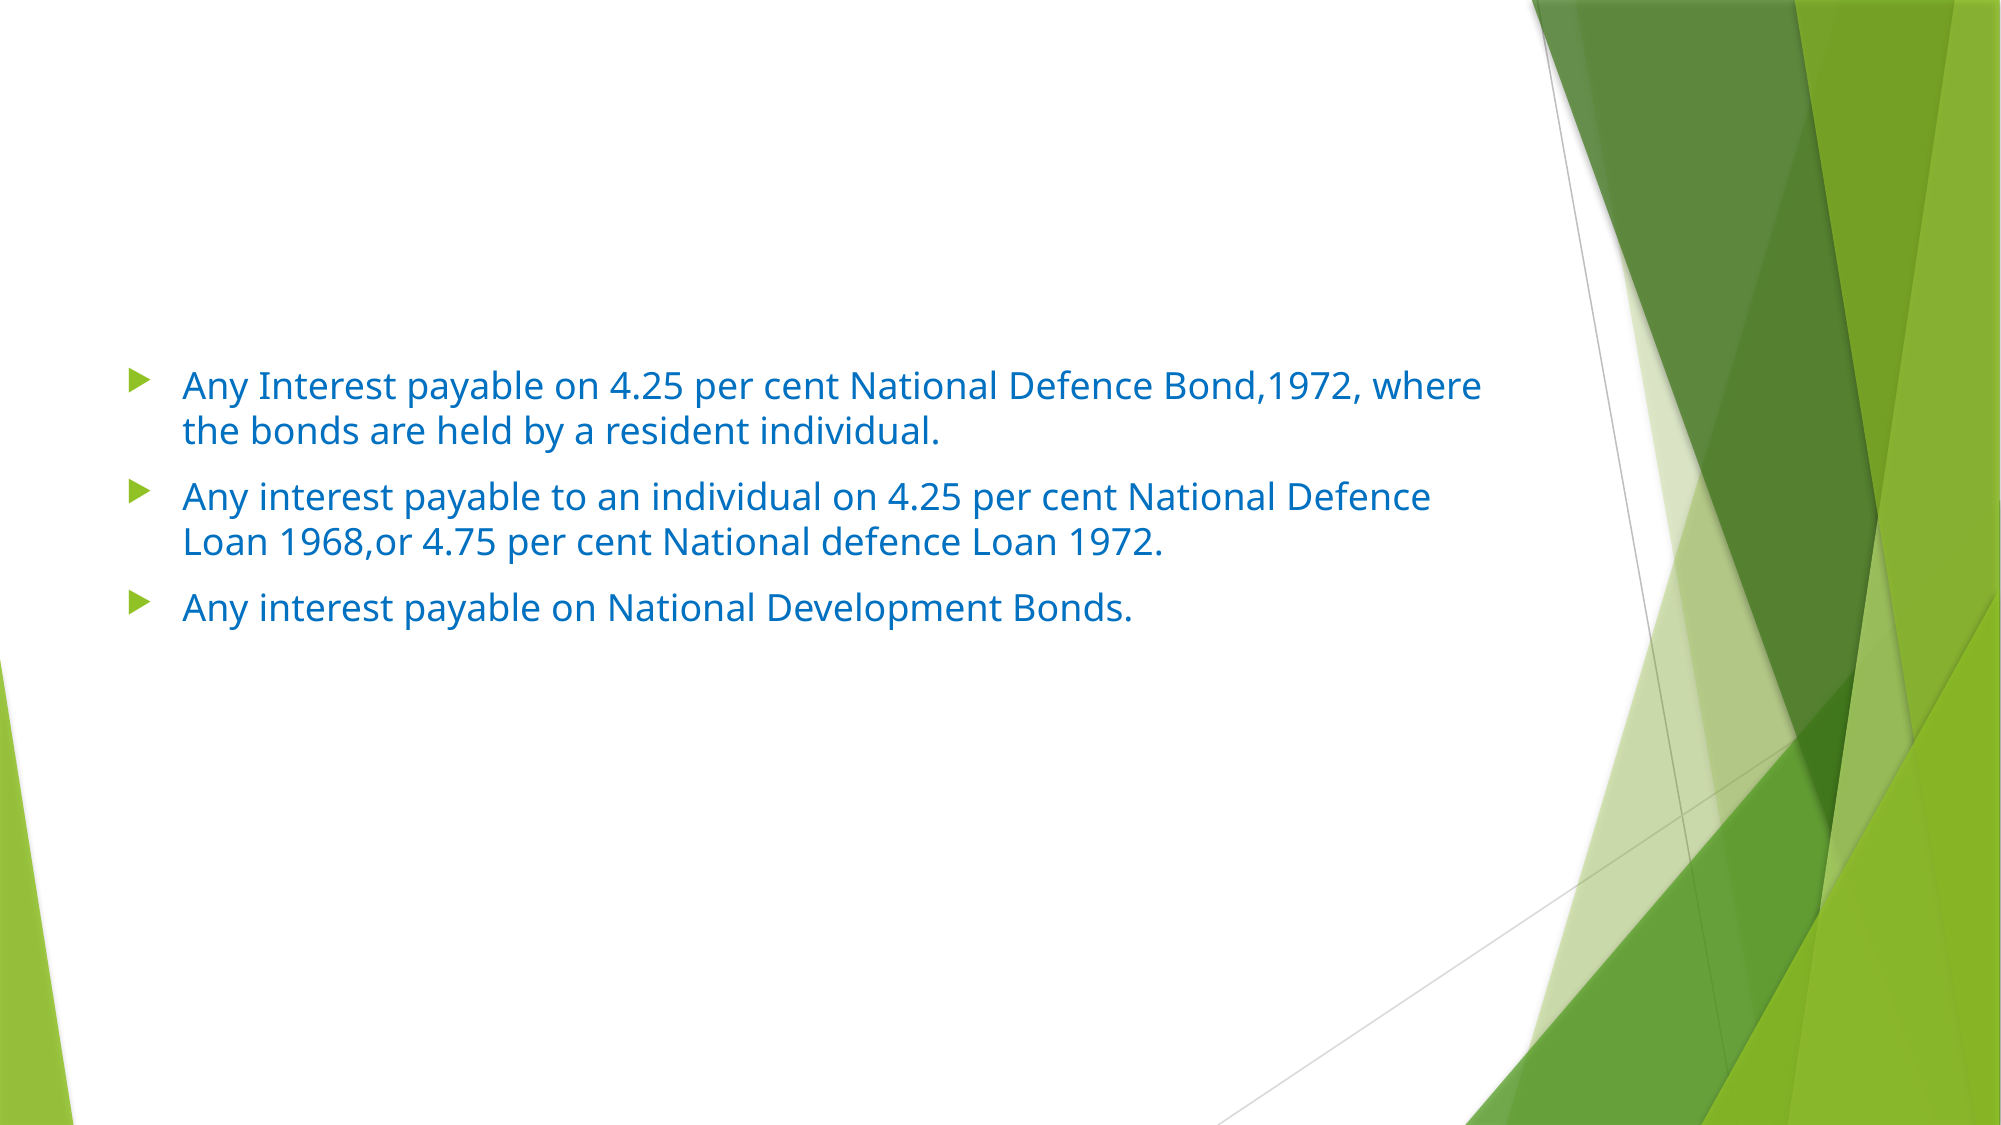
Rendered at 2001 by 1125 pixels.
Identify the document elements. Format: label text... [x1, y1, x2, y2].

list Any Interest payable on 4.25 per cent National Defence Bond,1972, where the bonds are held by a resident individual. Any interest payable to an individual on 4.25 per cent National Defence Loan 1968,or 4.75 per cent National defence Loan 1972. Any interest payable on National Development Bonds. [111, 354, 1522, 992]
